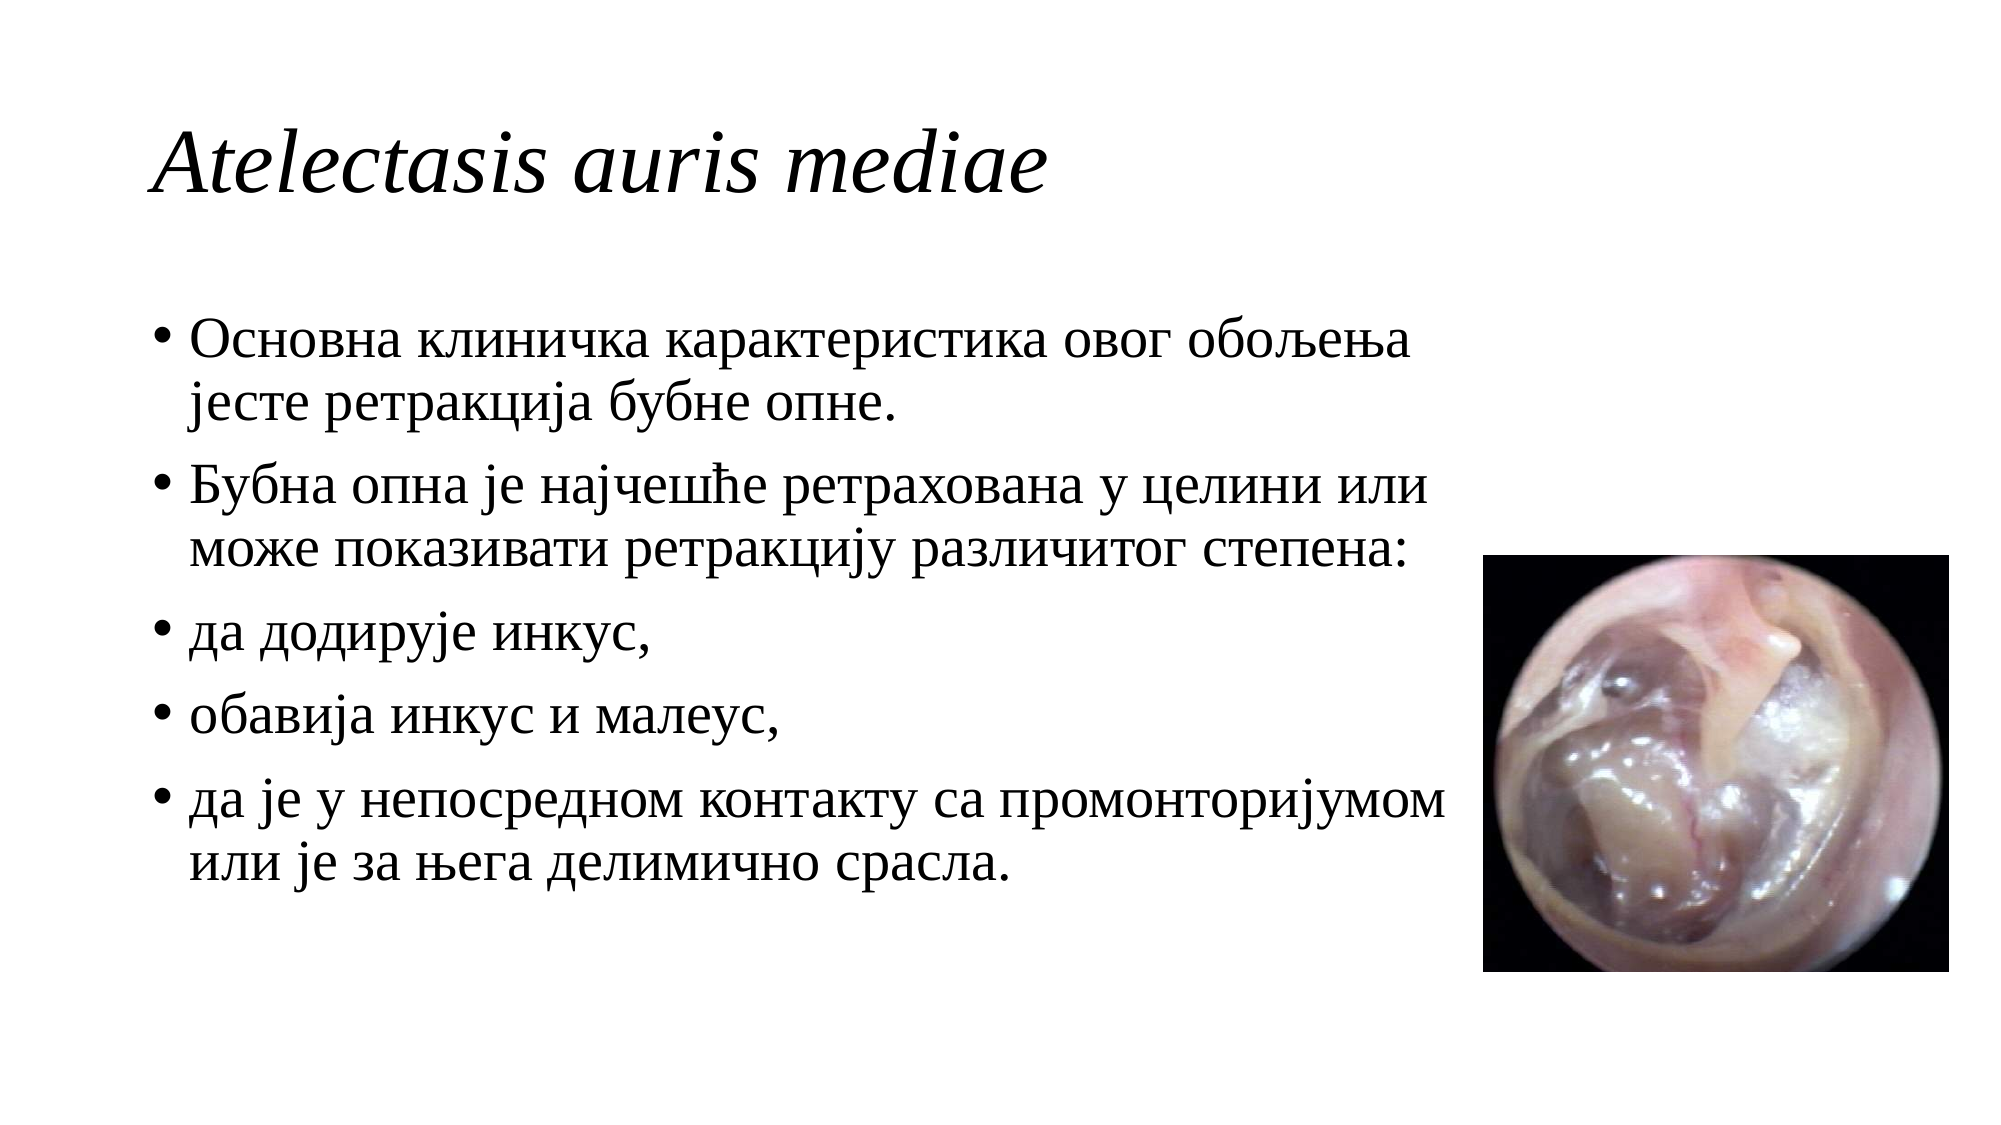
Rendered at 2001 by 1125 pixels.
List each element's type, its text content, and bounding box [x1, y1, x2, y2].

title Atelectasis auris mediae [137, 59, 1863, 278]
list Основна клиничка карактеристика овог обољења јесте ретракција бубне опне. Бубна опна је најчешће ретрахована у целини или може показивати ретракцију различитог степена: да додирује инкус, обавија инкус и малеус, да је у непосредном контакту са промонторијумом или је за њега делимично срасла. [137, 299, 1484, 1014]
picture [1483, 555, 1950, 972]
